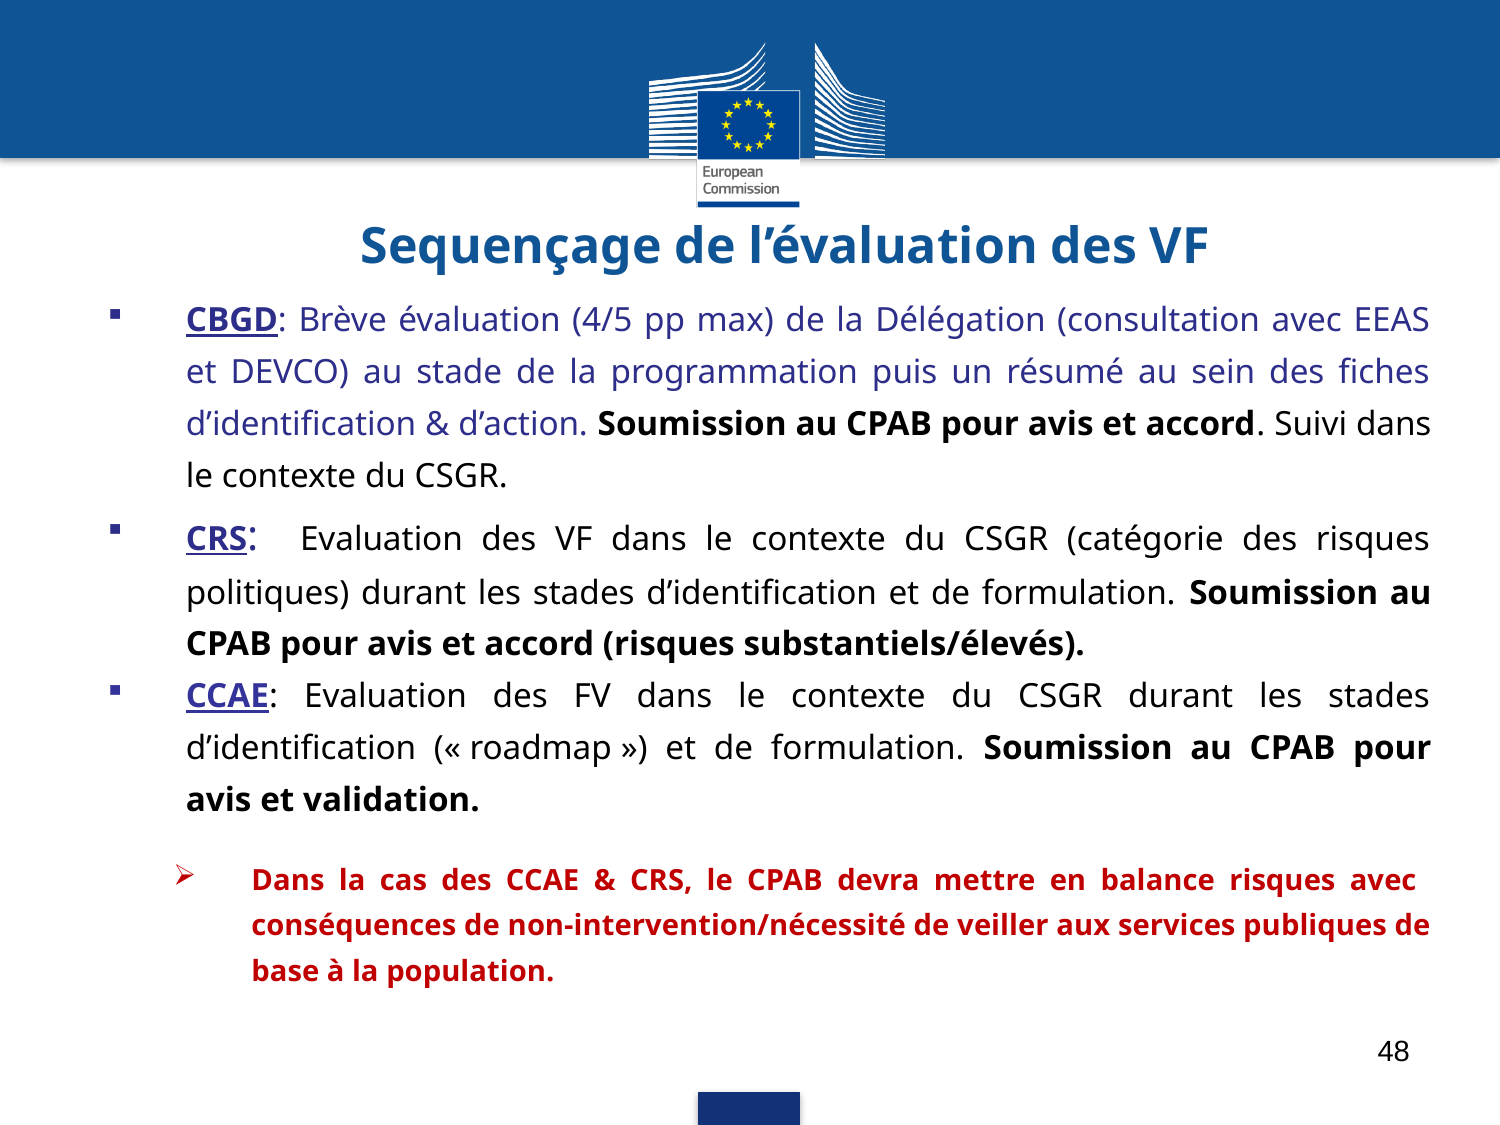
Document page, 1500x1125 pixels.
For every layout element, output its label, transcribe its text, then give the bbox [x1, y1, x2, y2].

slide_number 48 [1074, 1024, 1426, 1103]
picture [649, 42, 885, 196]
text_box [1033, 881, 1199, 1004]
text_box [171, 976, 332, 1056]
list CBGD: Brève évaluation (4/5 pp max) de la Délégation (consultation avec EEAS et DEVCO) au stade de la programmation puis un résumé au sein des fiches d’identification & d’action. Soumission au CPAB pour avis et accord. Suivi dans le contexte du CSGR. CRS: Evaluation des VF dans le contexte du CSGR (catégorie des risques politiques) durant les stades d’identification et de formulation. Soumission au CPAB pour avis et accord (risques substantiels/élevés). CCAE: Evaluation des FV dans le contexte du CSGR durant les stades d’identification (« roadmap ») et de formulation. Soumission au CPAB pour avis et validation. Dans la cas des CCAE & CRS, le CPAB devra mettre en balance risques avec conséquences de non-intervention/nécessité de veiller aux services publiques de base à la population. [17, 278, 1448, 1083]
title Sequençage de l’évaluation des VF [76, 196, 1436, 278]
